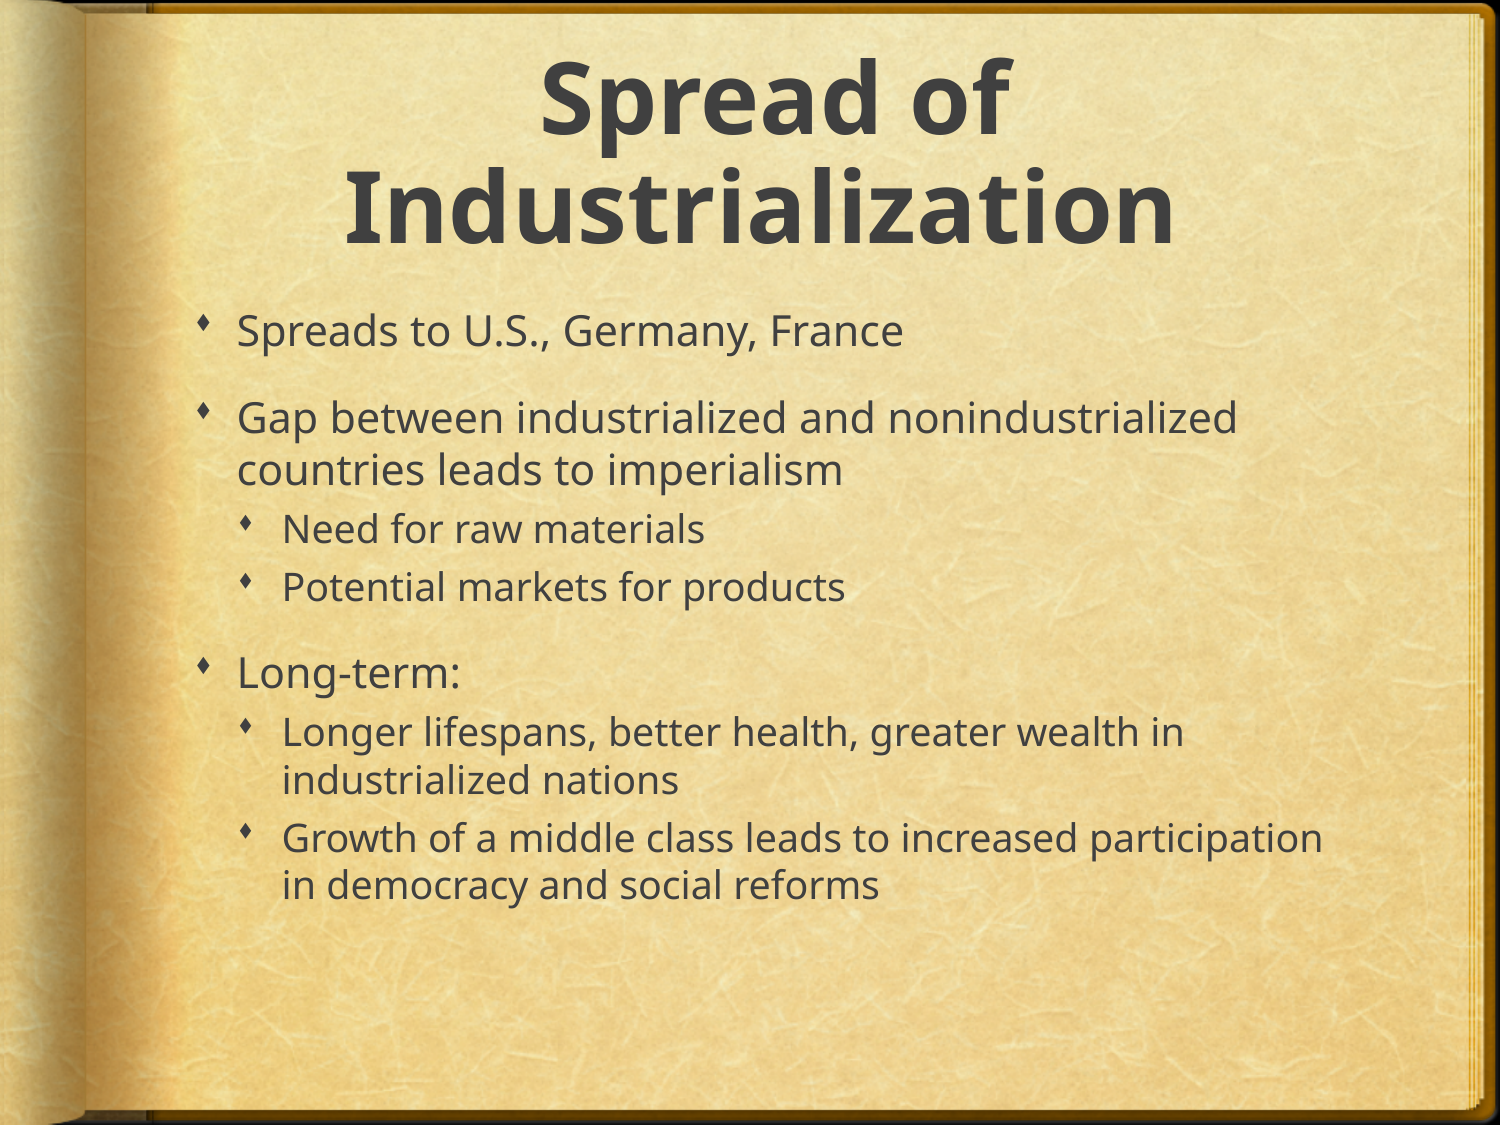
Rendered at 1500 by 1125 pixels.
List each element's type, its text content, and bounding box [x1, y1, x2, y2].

picture [0, 0, 1500, 1125]
title Spread of Industrialization [178, 45, 1372, 265]
list Spreads to U.S., Germany, France Gap between industrialized and nonindustrialized countries leads to imperialism Need for raw materials Potential markets for products Long-term: Longer lifespans, better health, greater wealth in industrialized nations Growth of a middle class leads to increased participation in democracy and social reforms [178, 295, 1372, 1005]
